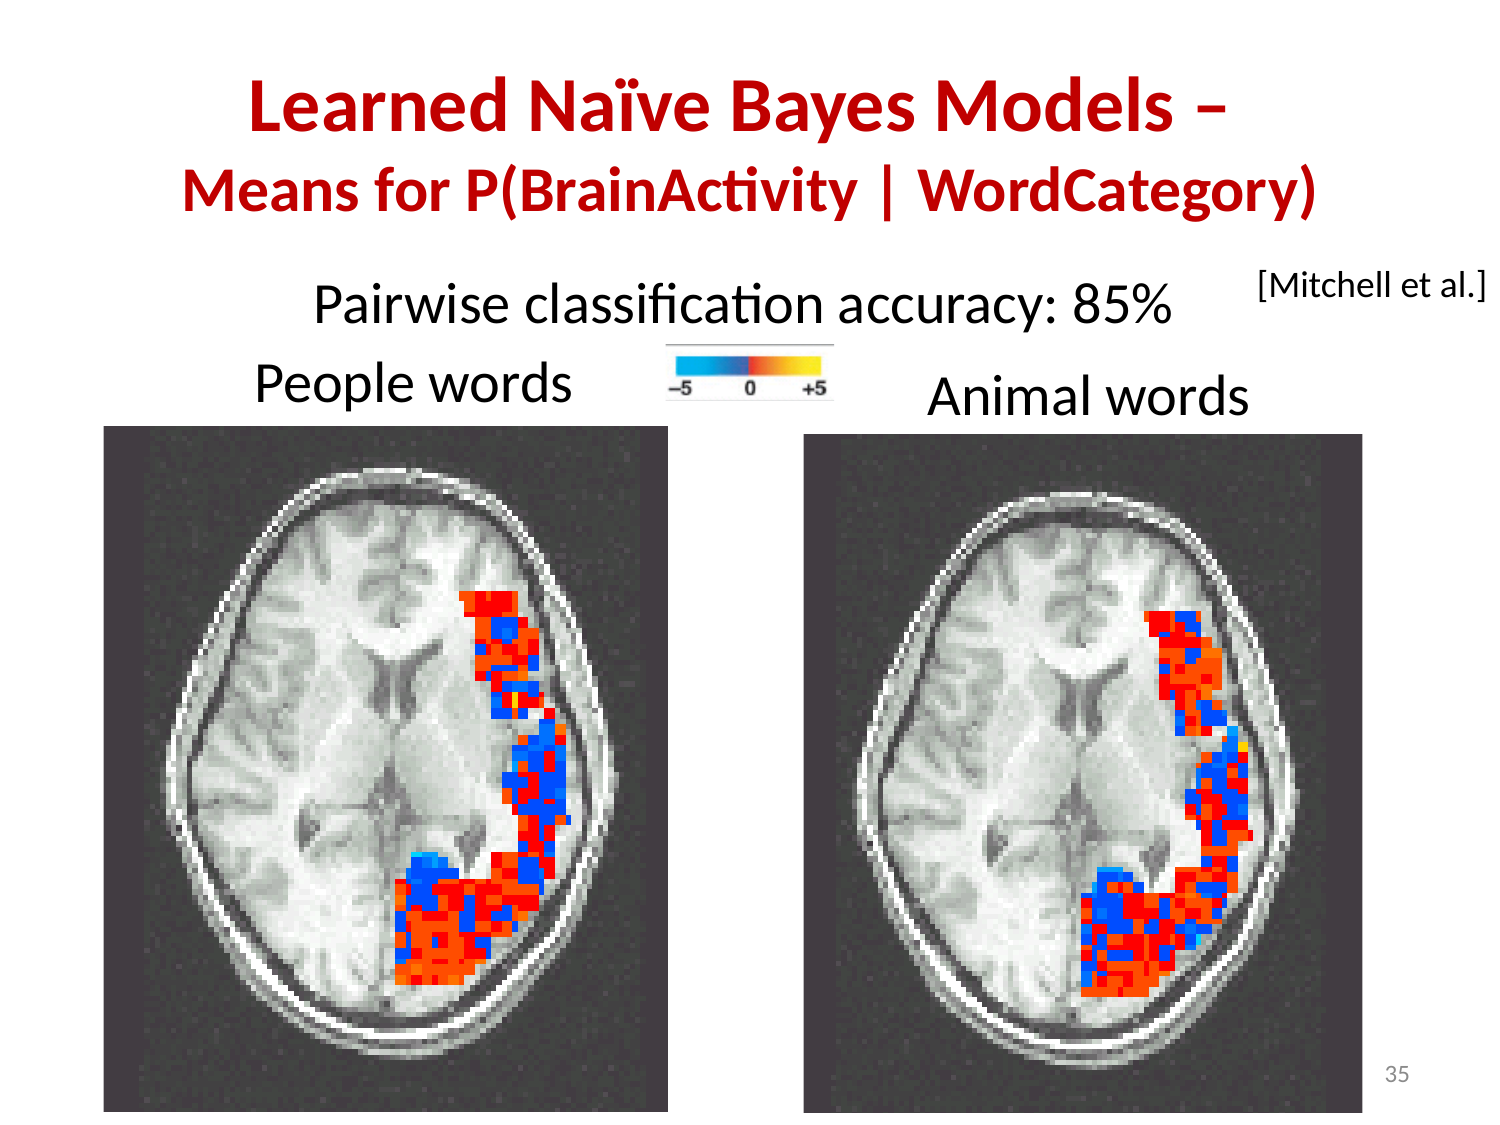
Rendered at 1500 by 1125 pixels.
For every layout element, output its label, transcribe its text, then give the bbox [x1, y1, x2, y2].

title Learned Naïve Bayes Models – Means for P(BrainActivity | WordCategory) [75, 45, 1425, 233]
picture [665, 344, 835, 402]
text_box Pairwise classification accuracy: 85% [224, 257, 1263, 343]
picture [103, 426, 669, 1113]
picture [803, 434, 1363, 1113]
slide_number 35 [1367, 1042, 1425, 1103]
text_box People words [187, 336, 640, 422]
text_box Animal words [862, 349, 1315, 432]
text_box [Mitchell et al.] [1242, 252, 1500, 312]
